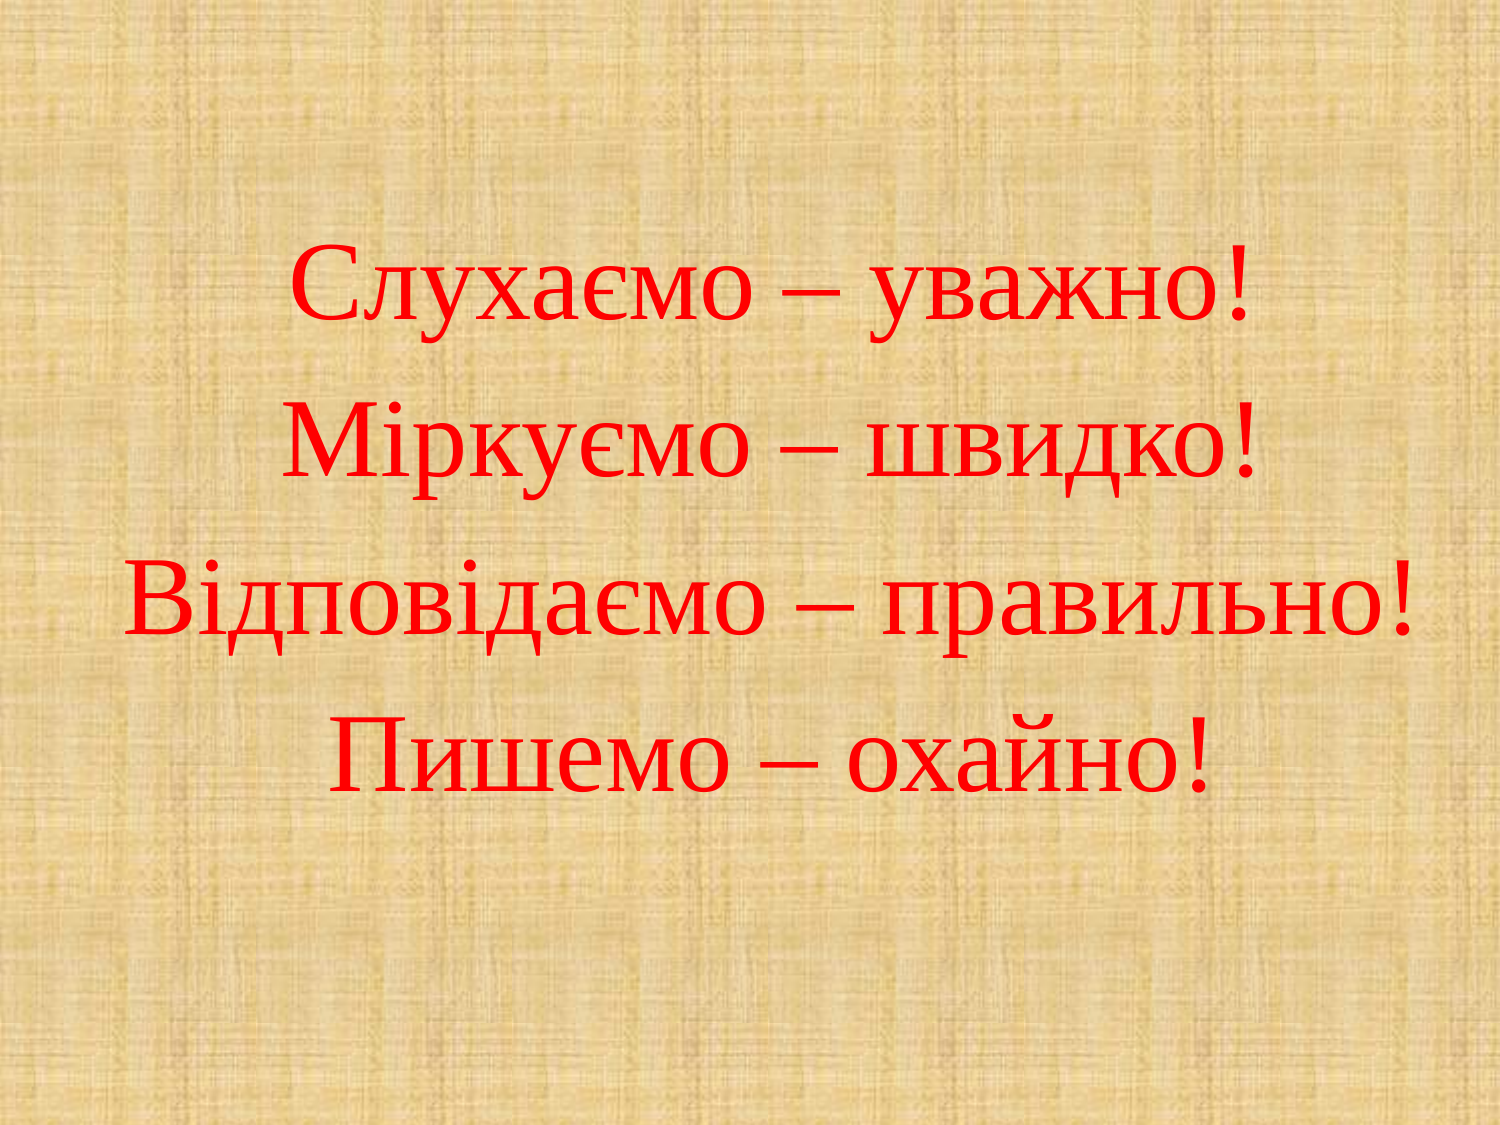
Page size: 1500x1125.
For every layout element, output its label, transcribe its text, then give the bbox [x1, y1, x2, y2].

subtitle Слухаємо – уважно! Міркуємо – швидко! Відповідаємо – правильно! Пишемо – охайно! [93, 199, 1454, 868]
picture [0, 0, 1500, 1125]
